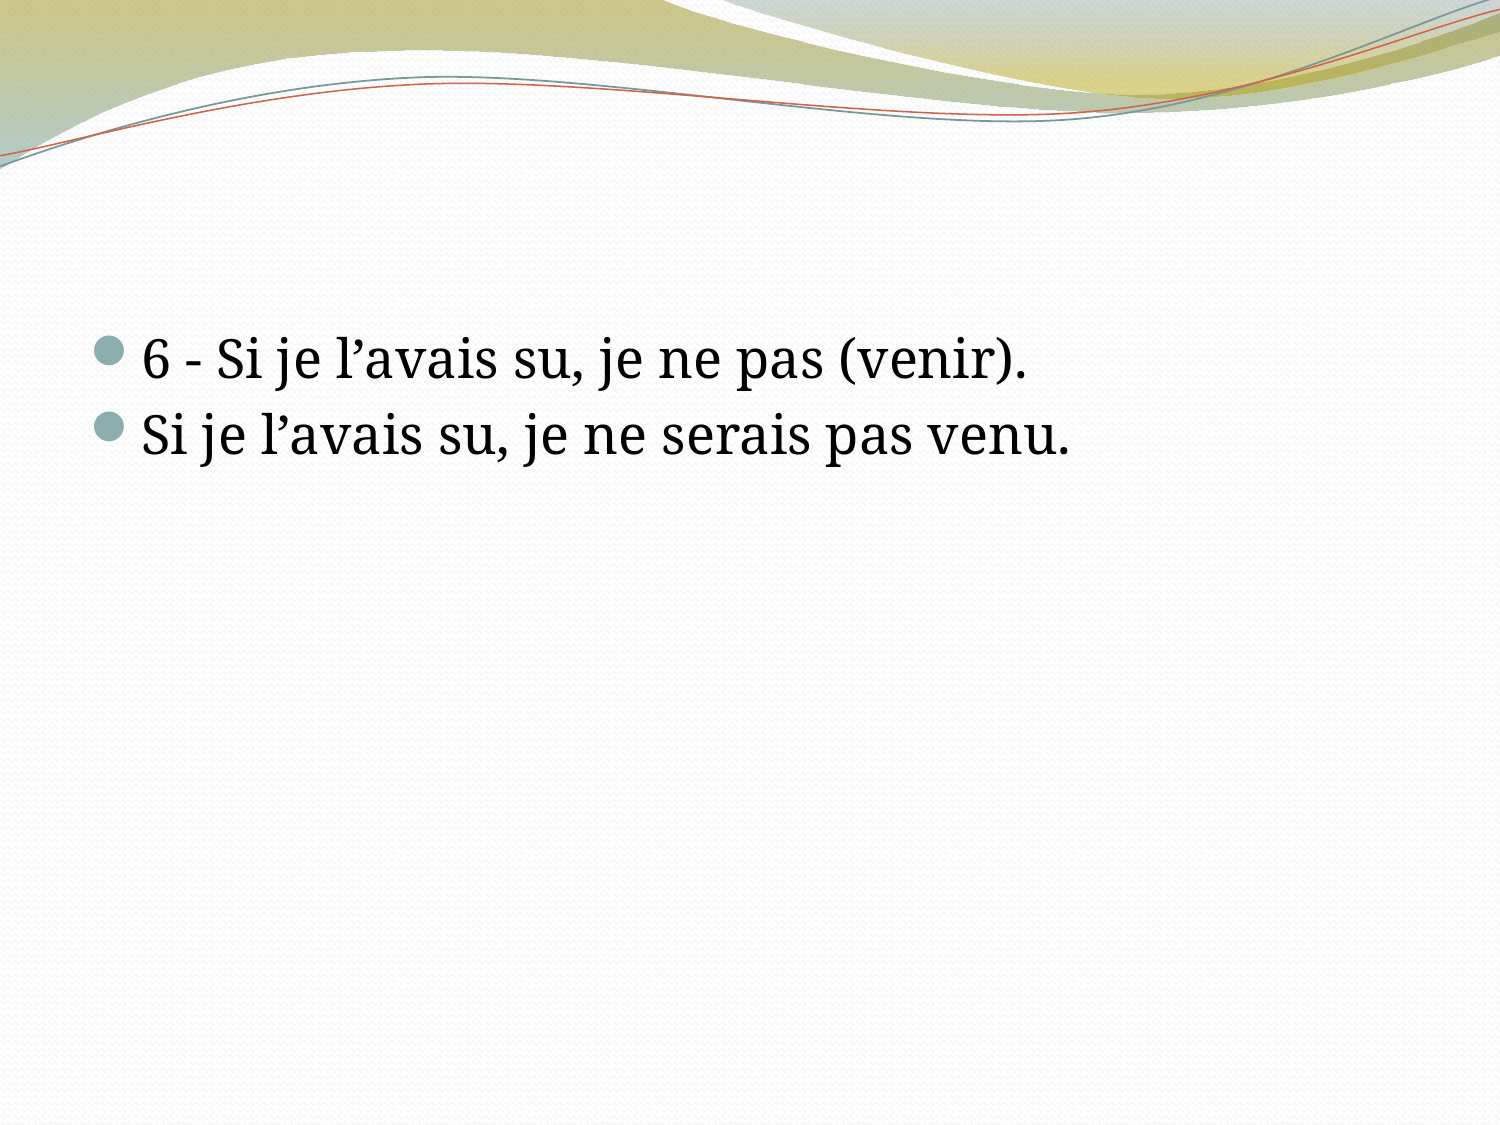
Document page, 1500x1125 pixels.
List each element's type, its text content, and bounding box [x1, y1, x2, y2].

list 6 - Si je l’avais su, je ne pas (venir). Si je l’avais su, je ne serais pas venu. [75, 317, 1425, 1038]
